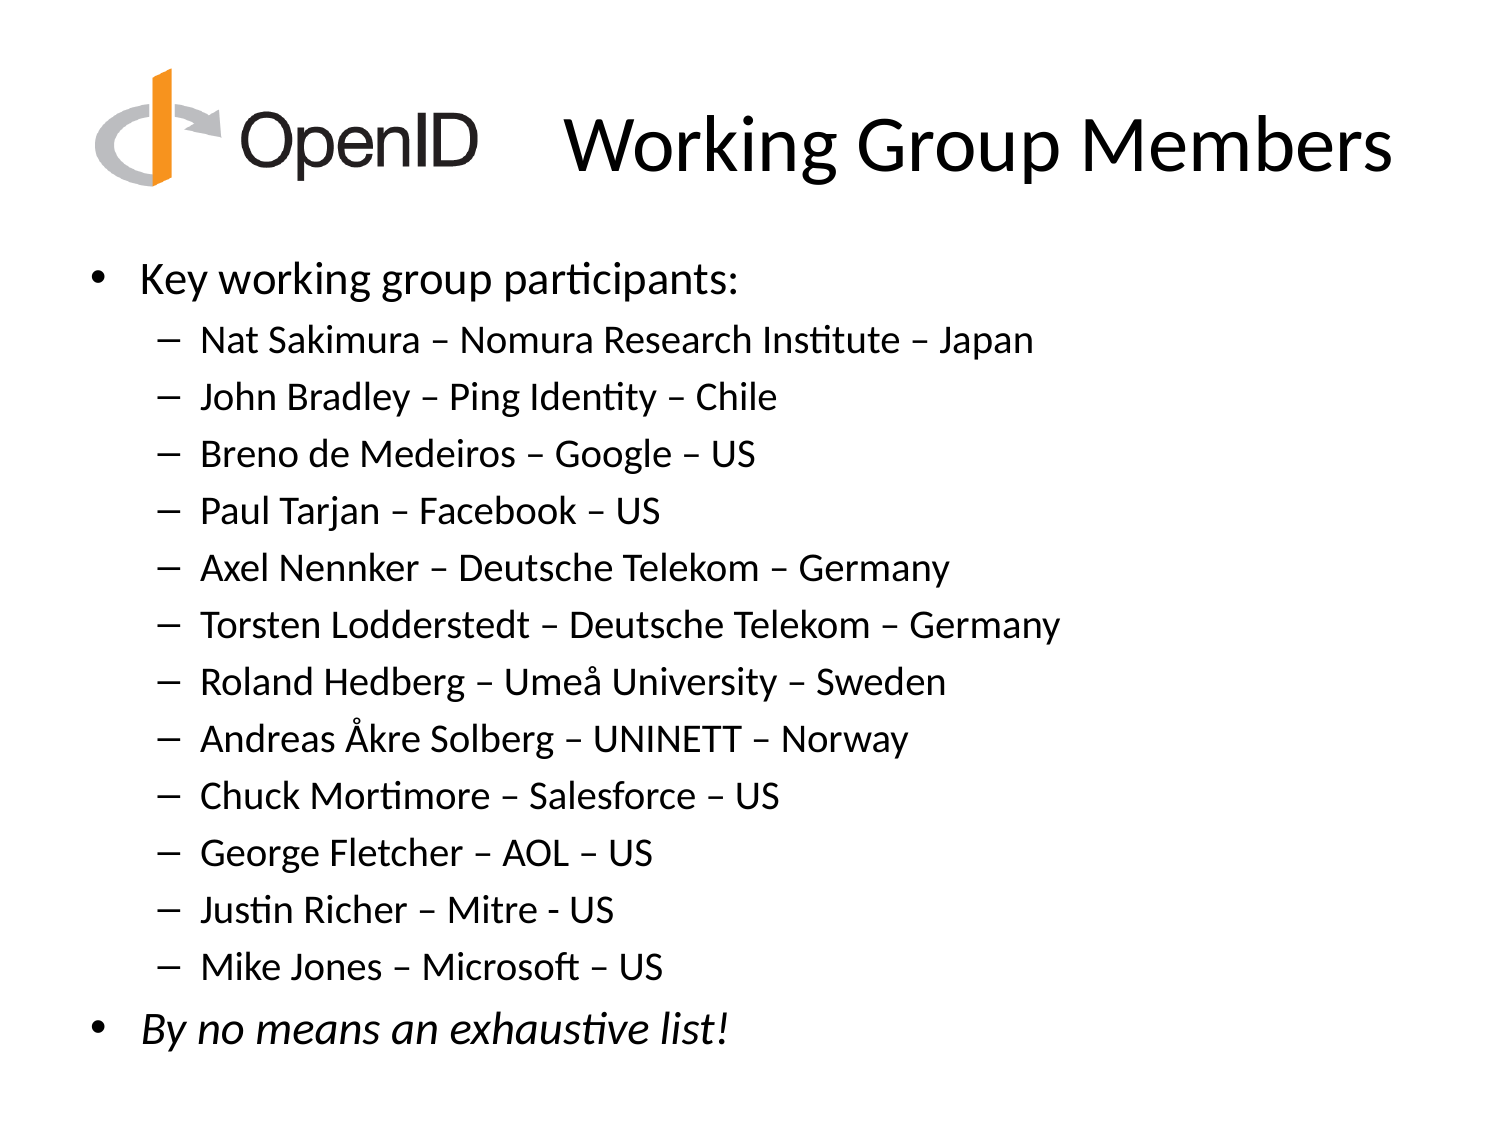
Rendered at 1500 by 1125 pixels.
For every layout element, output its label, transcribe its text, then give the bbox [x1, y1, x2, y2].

title Working Group Members [495, 45, 1464, 233]
picture [64, 44, 513, 225]
list Key working group participants: Nat Sakimura – Nomura Research Institute – Japan John Bradley – Ping Identity – Chile Breno de Medeiros – Google – US Paul Tarjan – Facebook – US Axel Nennker – Deutsche Telekom – Germany Torsten Lodderstedt – Deutsche Telekom – Germany Roland Hedberg – Umeå University – Sweden Andreas Åkre Solberg – UNINETT – Norway Chuck Mortimore – Salesforce – US George Fletcher – AOL – US Justin Richer – Mitre - US Mike Jones – Microsoft – US By no means an exhaustive list! [75, 240, 1425, 1071]
